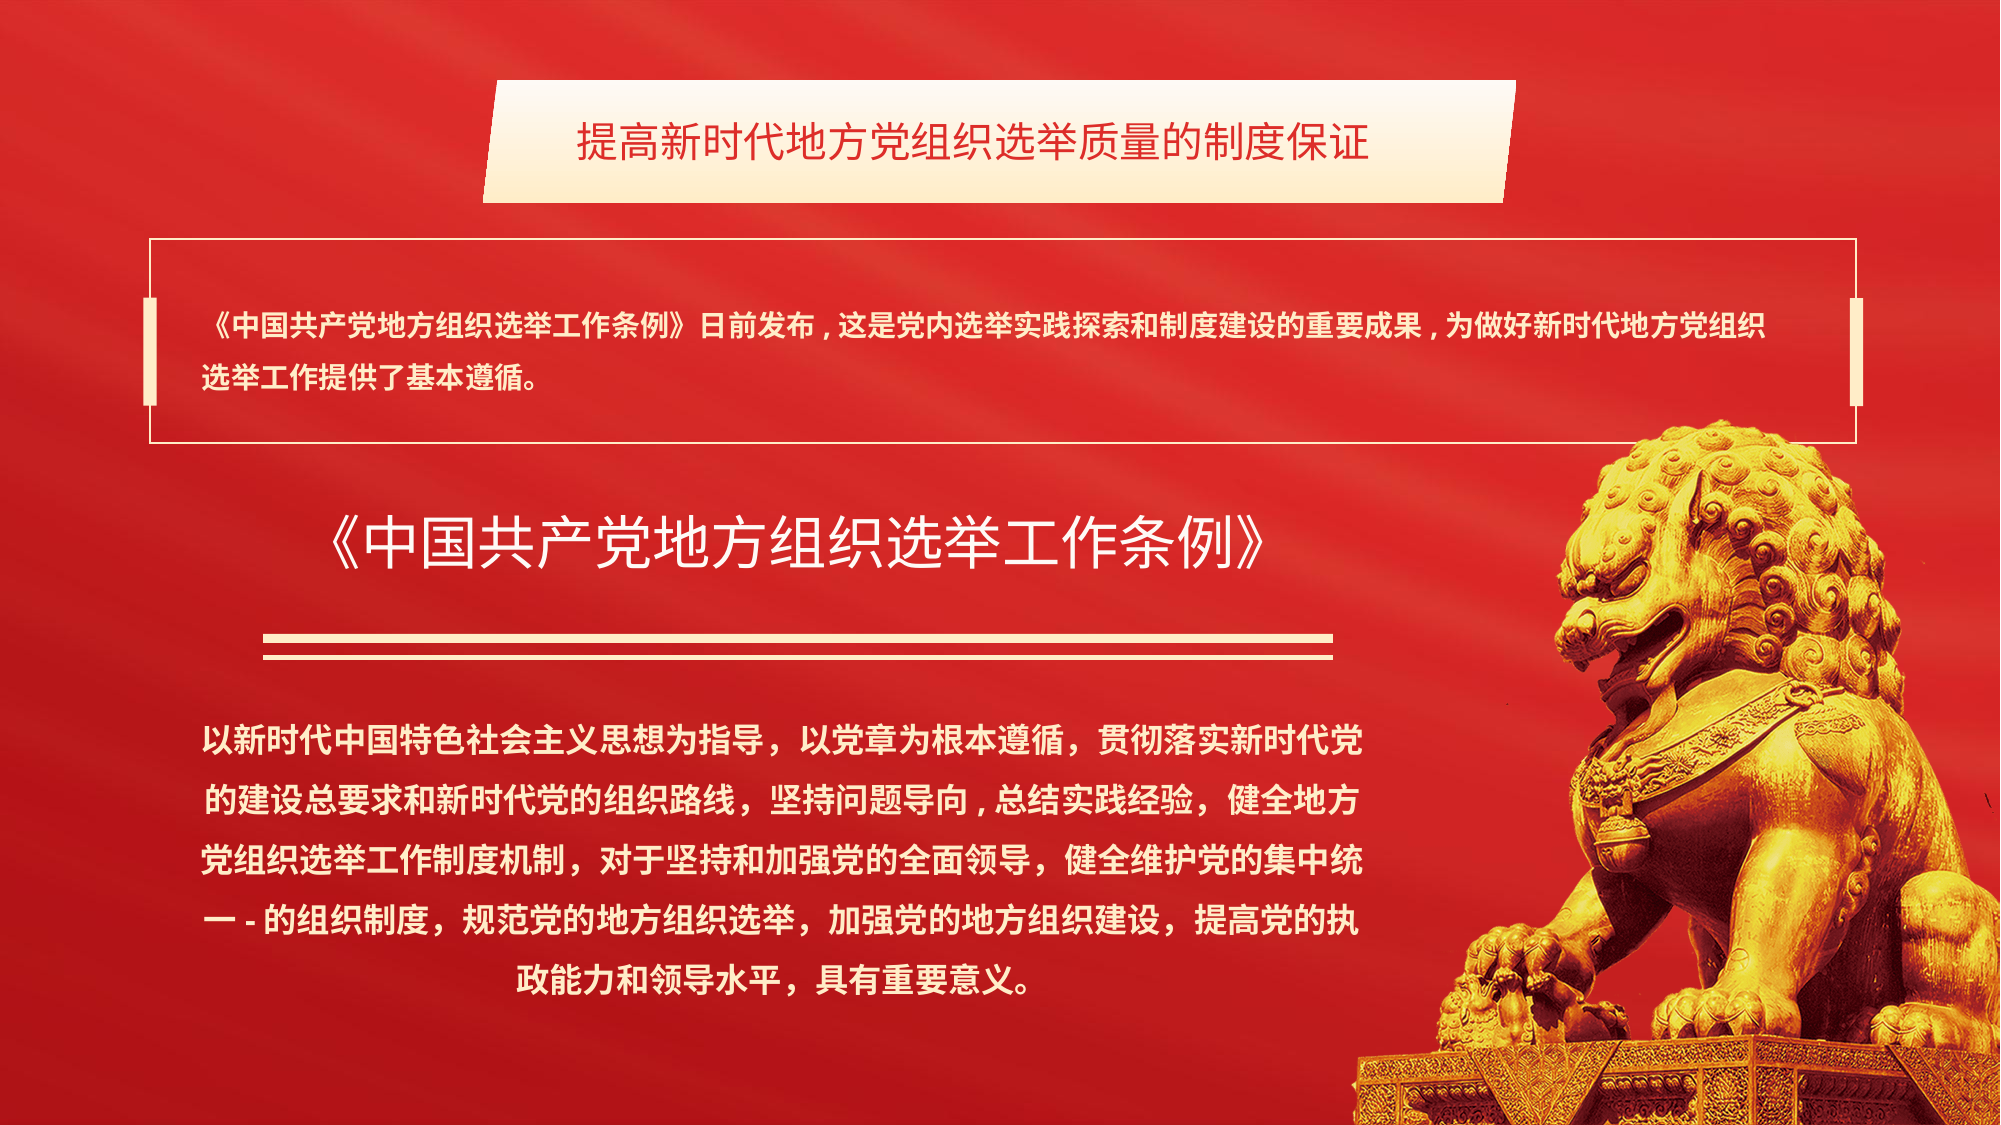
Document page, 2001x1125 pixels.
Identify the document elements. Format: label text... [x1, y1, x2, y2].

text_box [483, 79, 1517, 203]
text_box [262, 654, 1334, 661]
text_box 《中国共产党地方组织选举工作条例》 [245, 505, 1350, 577]
text_box 以新时代中国特色社会主义思想为指导，以党章为根本遵循，贯彻落实新时代党的建设总要求和新时代党的组织路线，坚持问题导向,总结实践经验，健全地方党组织选举工作制度机制，对于坚持和加强党的全面领导，健全维护党的集中统一-的组织制度，规范党的地方组织选举，加强党的地方组织建设，提高党的执政能力和领导水平，具有重要意义。 [188, 699, 1350, 999]
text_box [143, 238, 1864, 443]
picture [0, 0, 2000, 1125]
text_box [262, 633, 1334, 644]
